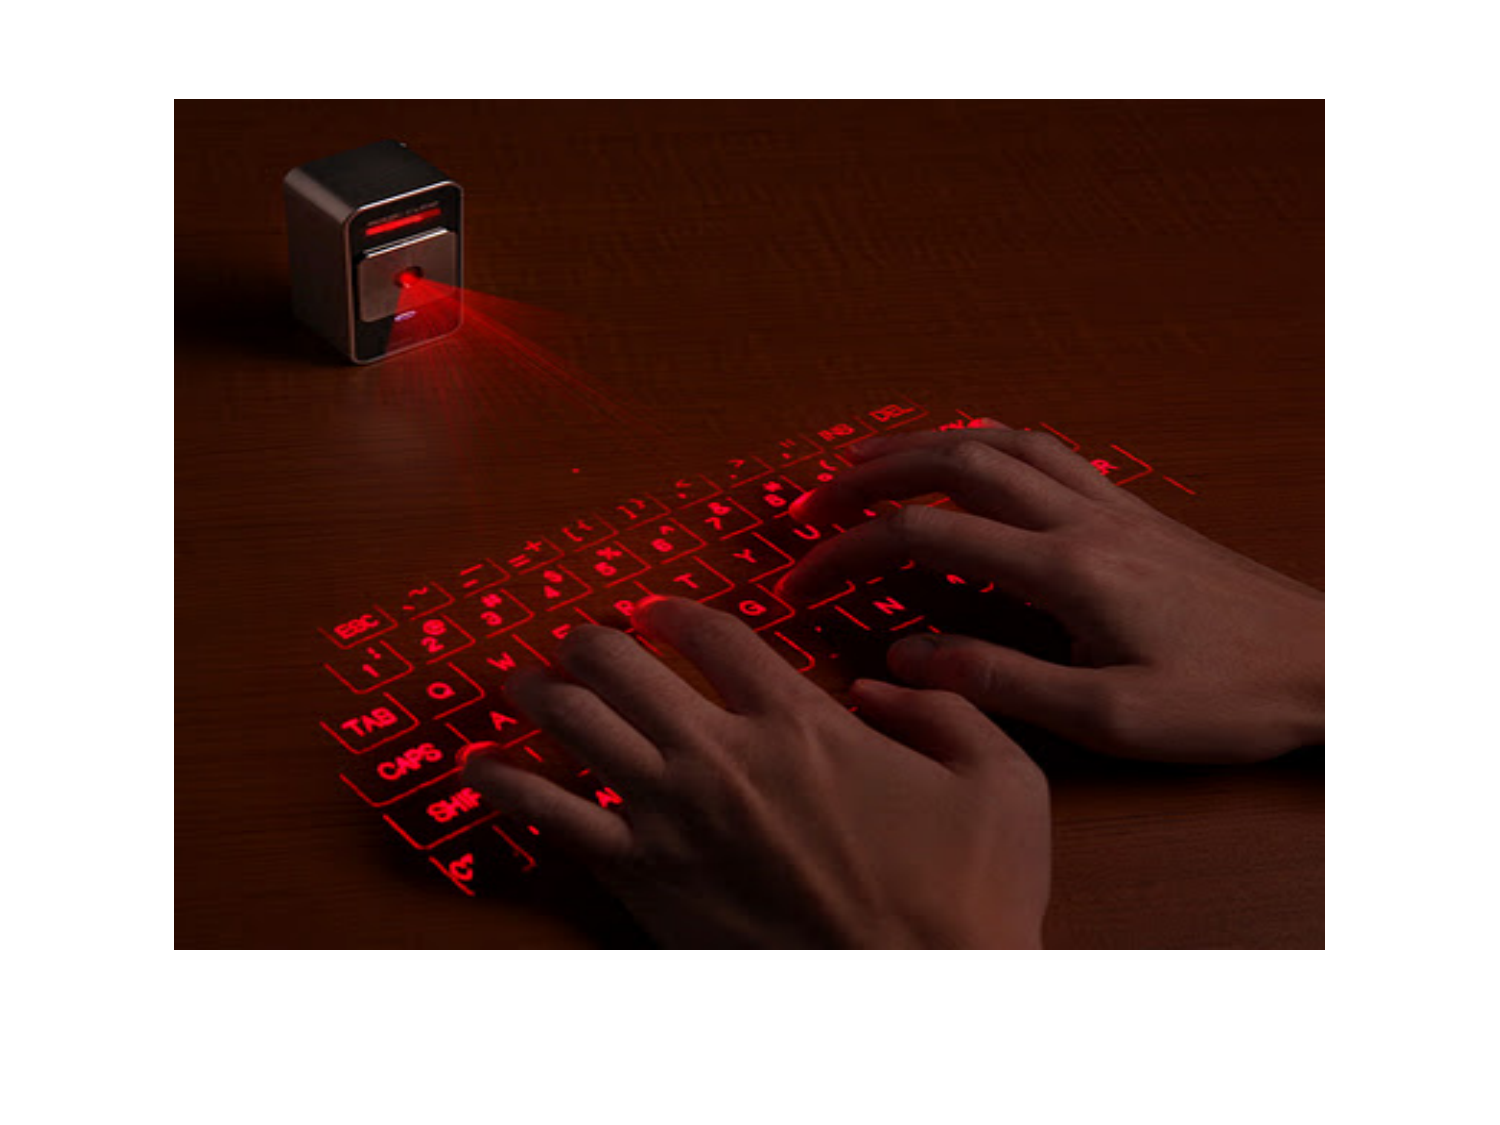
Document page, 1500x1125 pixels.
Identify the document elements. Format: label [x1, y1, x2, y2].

picture [174, 99, 1326, 951]
